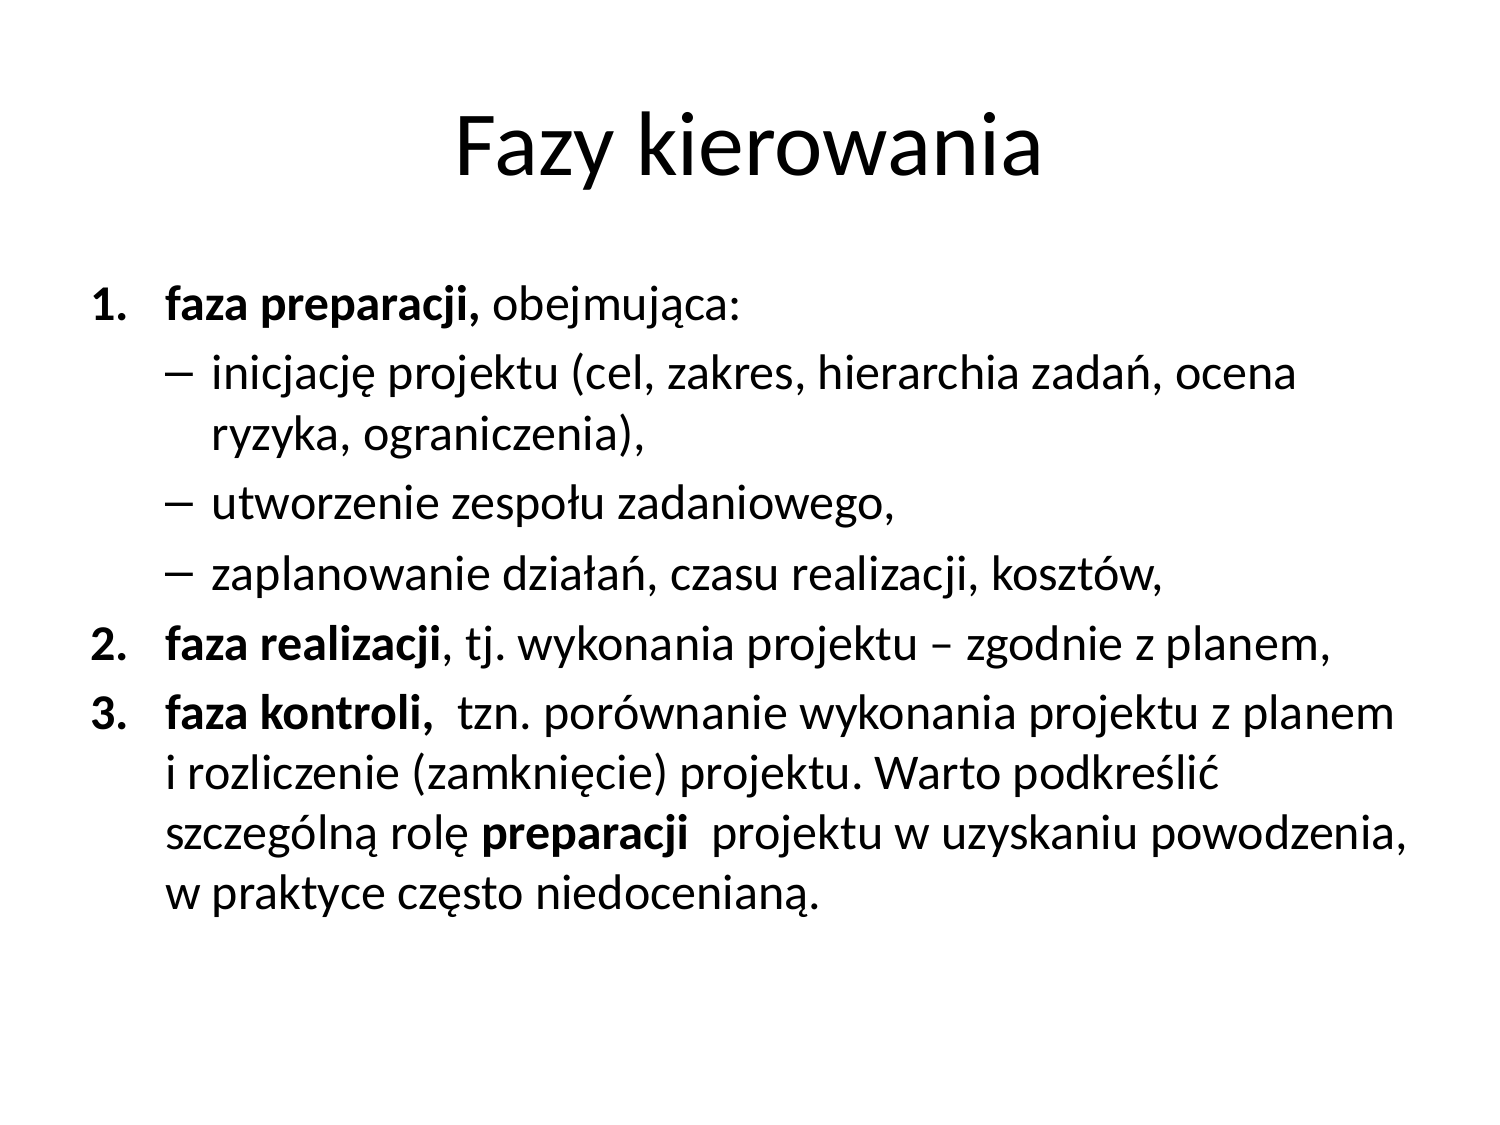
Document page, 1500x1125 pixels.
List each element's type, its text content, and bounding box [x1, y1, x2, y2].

list faza preparacji, obejmująca: inicjację projektu (cel, zakres, hierarchia zadań, ocena ryzyka, ograniczenia), utworzenie zespołu zadaniowego, zaplanowanie działań, czasu realizacji, kosztów, faza realizacji, tj. wykonania projektu – zgodnie z planem, faza kontroli, tzn. porównanie wykonania projektu z planem i rozliczenie (zamknięcie) projektu. Warto podkreślić szczególną rolę preparacji projektu w uzyskaniu powodzenia, w praktyce często niedocenianą. [75, 262, 1425, 1005]
title Fazy kierowania [75, 45, 1425, 233]
